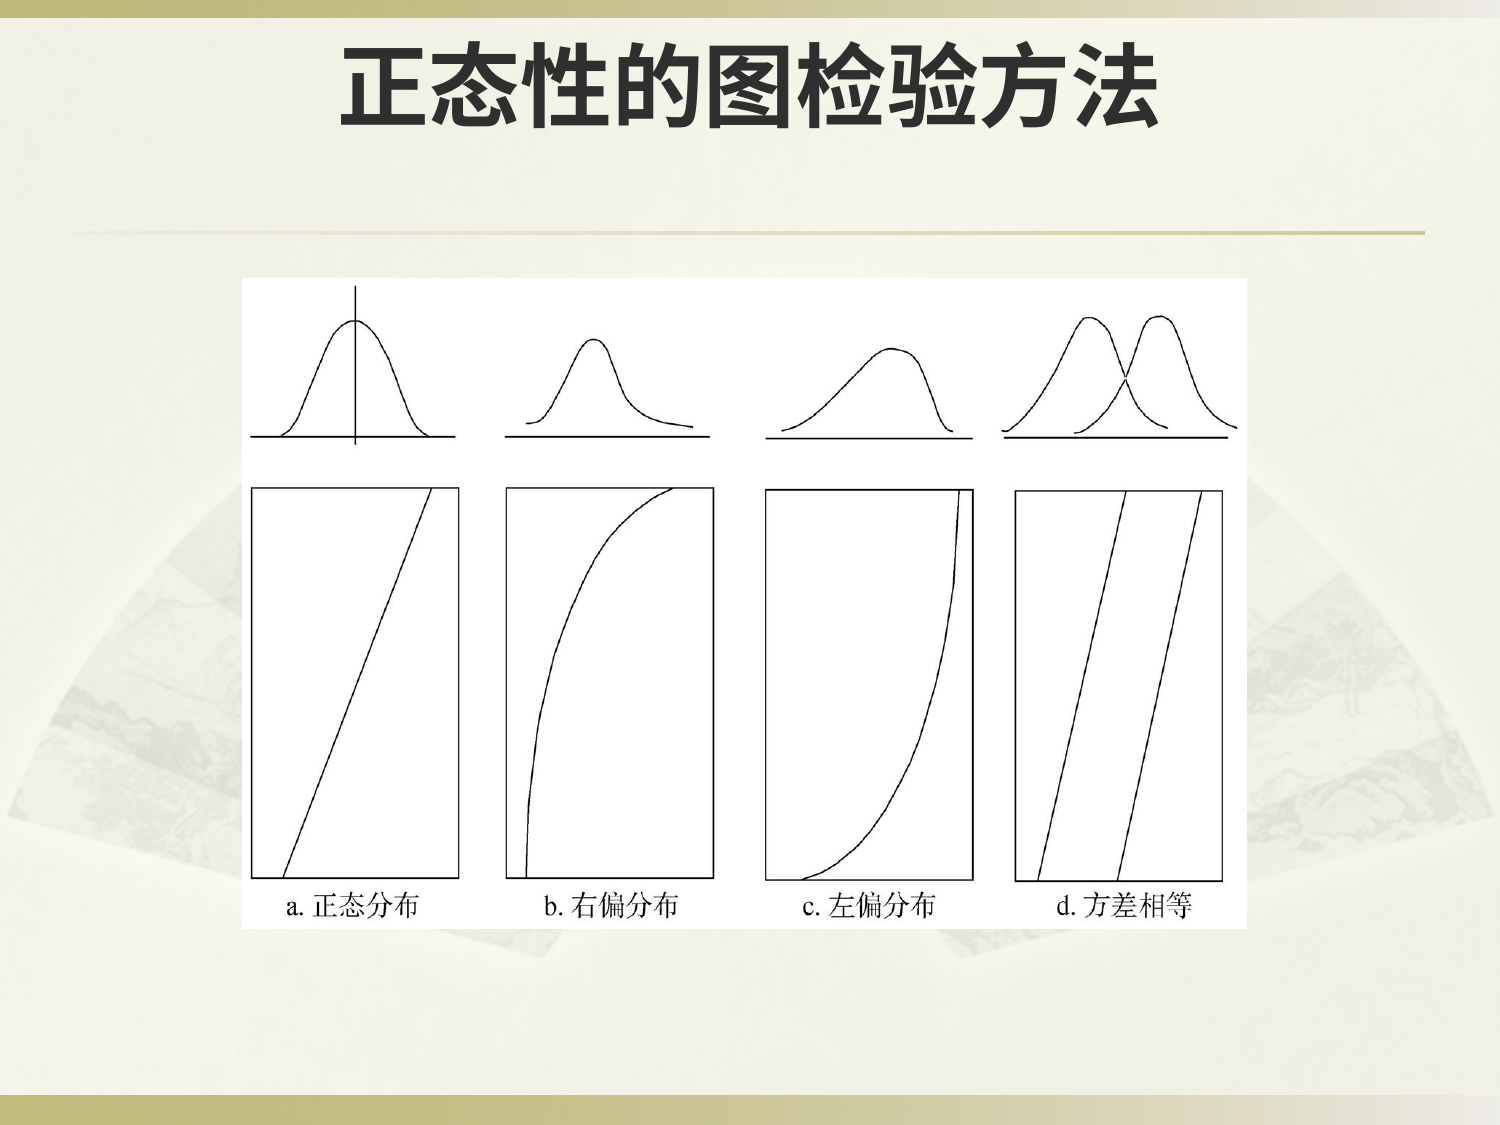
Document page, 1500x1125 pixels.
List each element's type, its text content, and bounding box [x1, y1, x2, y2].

title 正态性的图检验方法 [75, 45, 1425, 233]
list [241, 278, 1247, 930]
